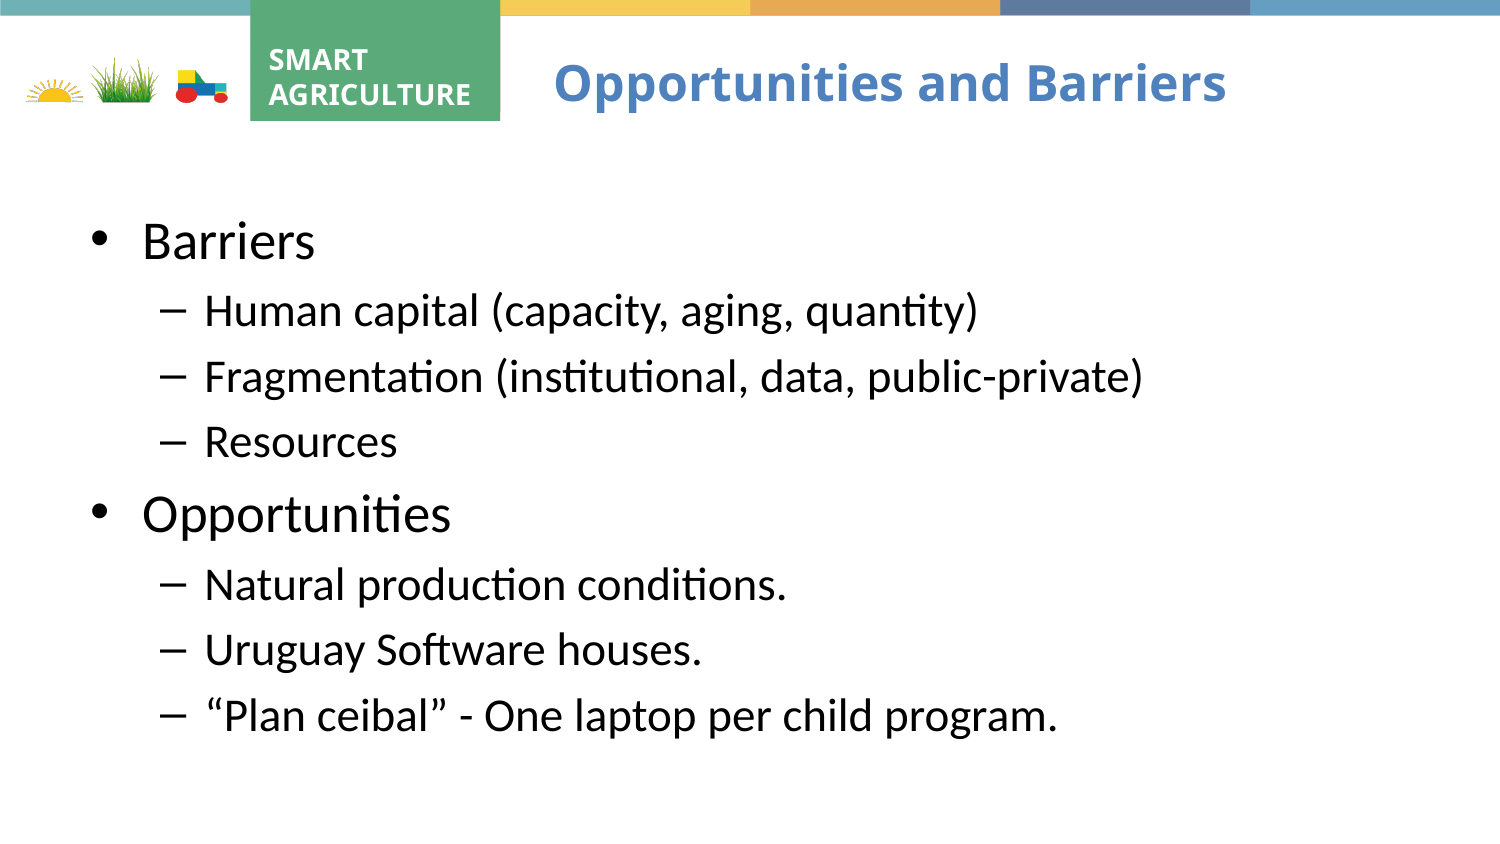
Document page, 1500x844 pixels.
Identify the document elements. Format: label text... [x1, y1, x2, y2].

picture [0, 0, 1500, 122]
list Barriers Human capital (capacity, aging, quantity) Fragmentation (institutional, data, public-private) Resources Opportunities Natural production conditions. Uruguay Software houses. “Plan ceibal” - One laptop per child program. [75, 196, 1425, 754]
